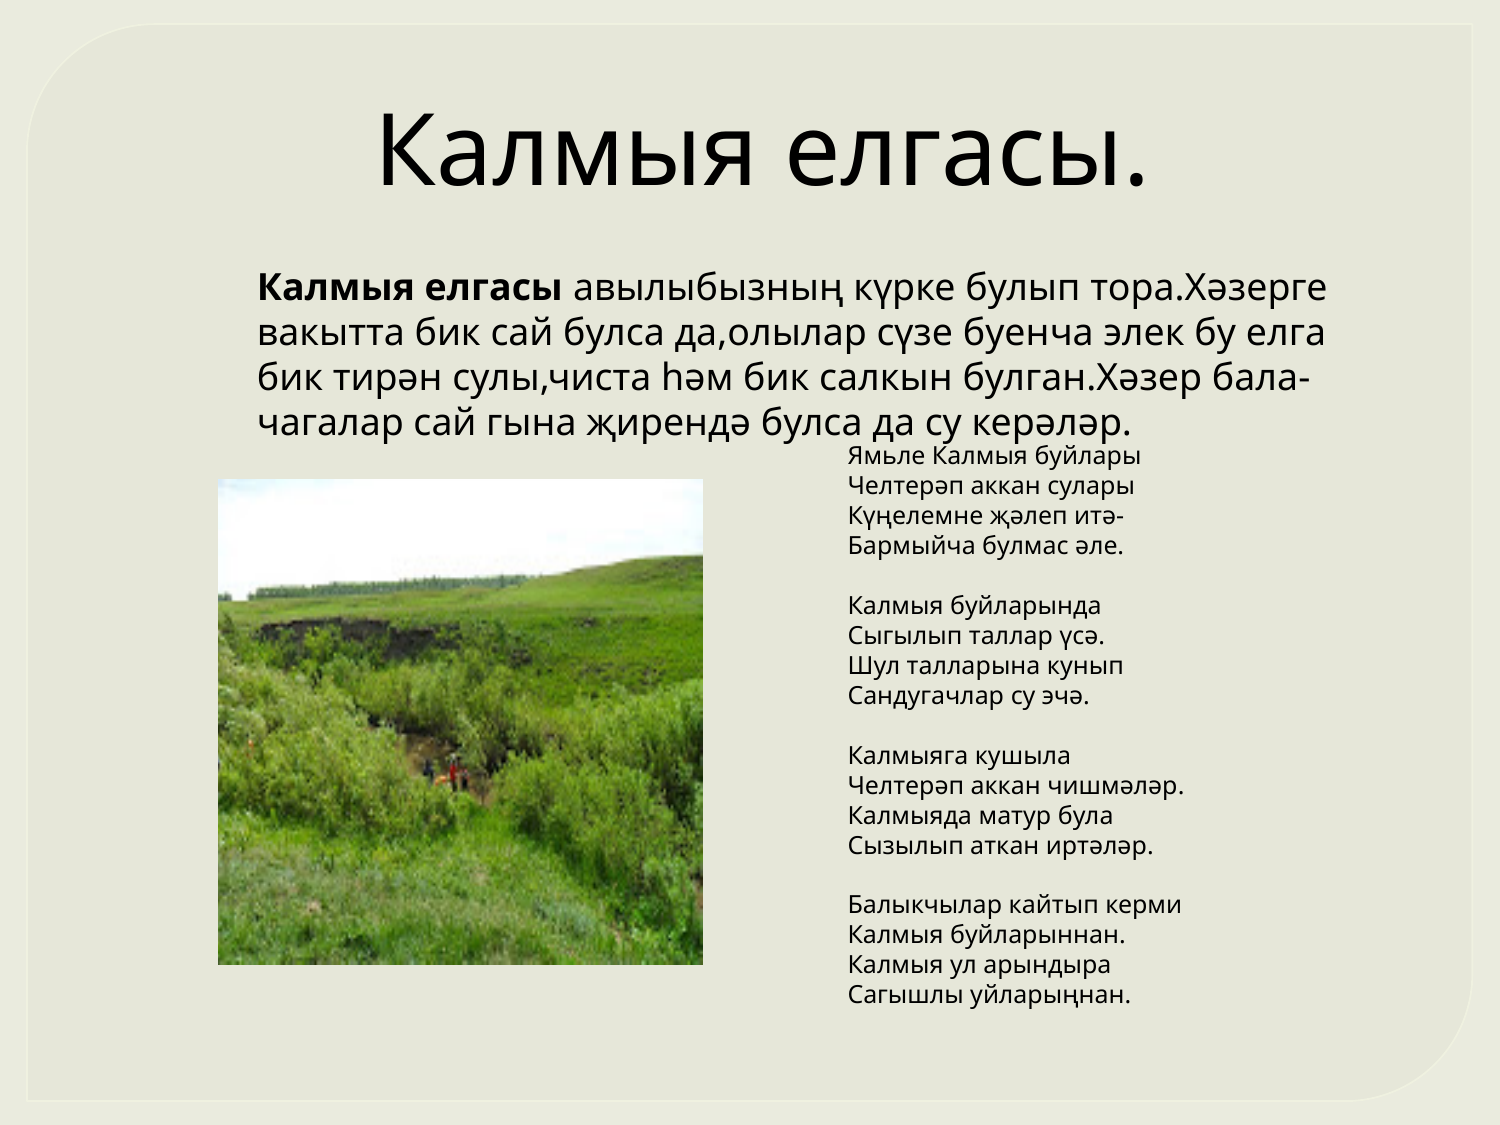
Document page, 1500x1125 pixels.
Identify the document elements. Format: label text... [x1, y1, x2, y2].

text_box Ямьле Калмыя буйлары Челтерәп аккан сулары Күңелемне җәлеп итә- Бармыйча булмас әле. Калмыя буйларында Сыгылып таллар үсә. Шул талларына кунып Сандугачлар су эчә. Калмыяга кушыла Челтерәп аккан чишмәләр. Калмыяда матур була Сызылып аткан иртәләр. Балыкчылар кайтып керми Калмыя буйларыннан. Калмыя ул арындыра Сагышлы уйларыңнан. [832, 432, 1365, 1017]
text_box Калмыя елгасы авылыбызның күрке булып тора.Хәзерге вакытта бик сай булса да,олылар сүзе буенча элек бу елга бик тирән сулы,чиста һәм бик салкын булган.Хәзер бала-чагалар сай гына җирендә булса да су керәләр. [242, 255, 1353, 451]
picture [218, 479, 703, 965]
text_box Калмыя елгасы. [360, 78, 1282, 213]
